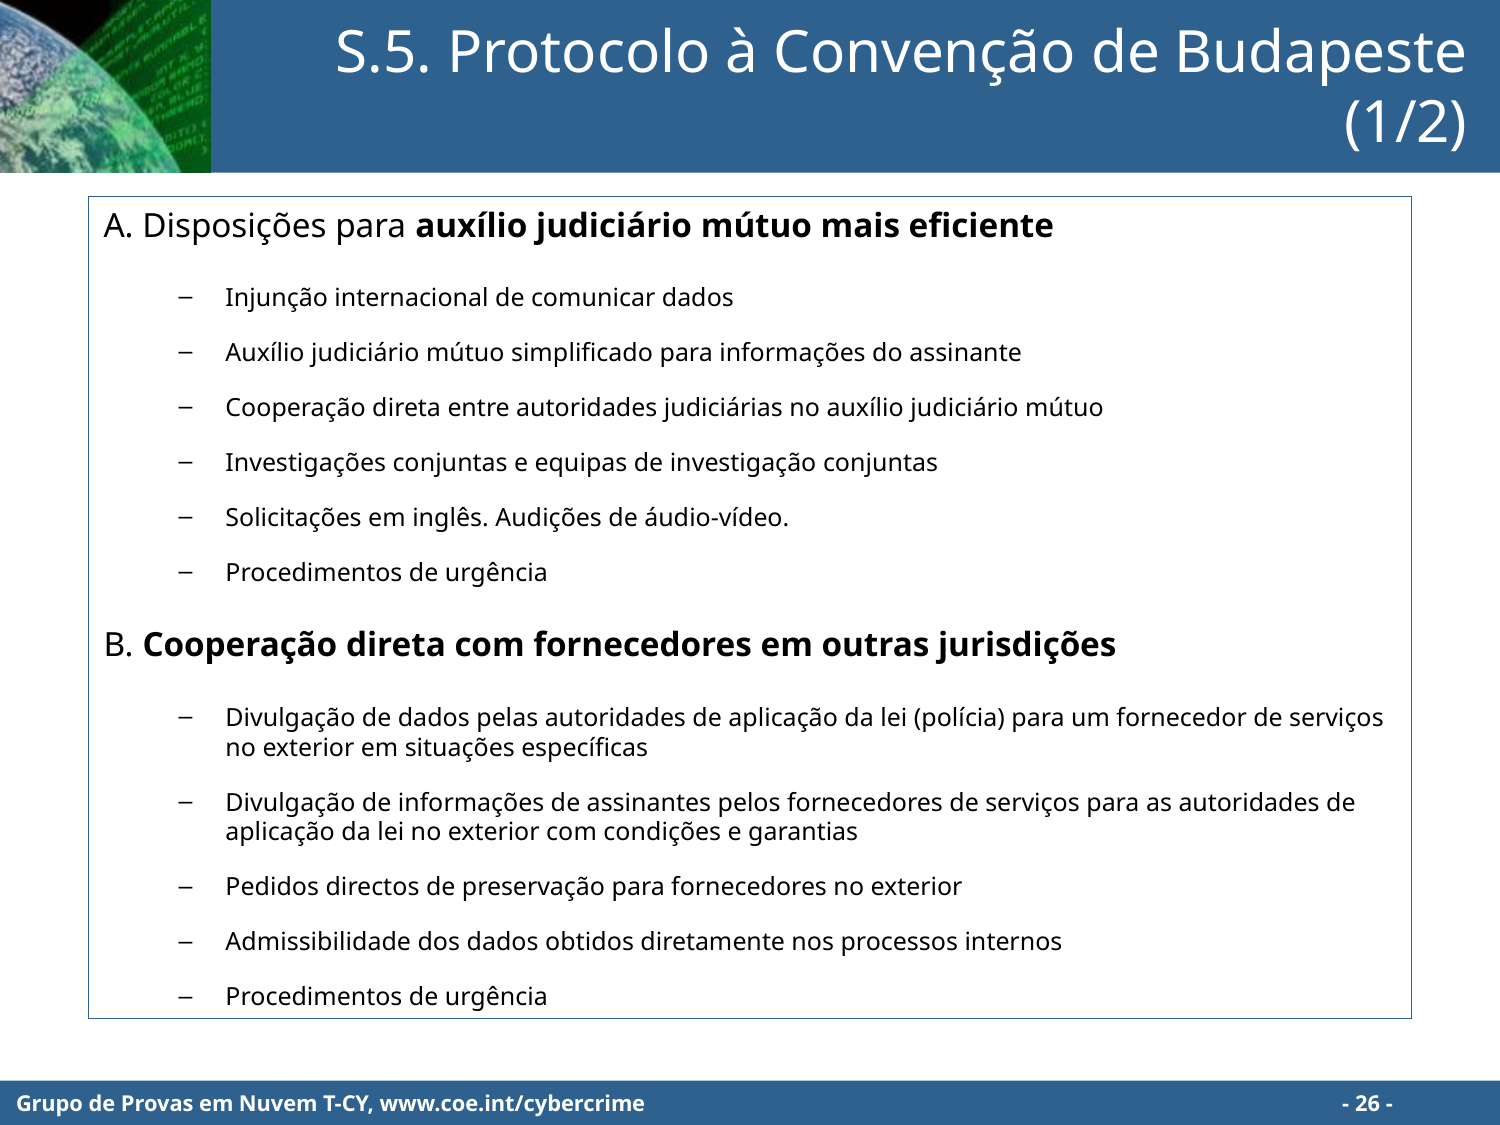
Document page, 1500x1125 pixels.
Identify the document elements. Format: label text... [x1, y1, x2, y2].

text_box Grupo de Provas em Nuvem T-CY, www.coe.int/cybercrime - 26 - [1, 1082, 1500, 1125]
text_box [0, 1079, 1500, 1125]
list A. Disposições para auxílio judiciário mútuo mais eficiente Injunção internacional de comunicar dados Auxílio judiciário mútuo simplificado para informações do assinante Cooperação direta entre autoridades judiciárias no auxílio judiciário mútuo Investigações conjuntas e equipas de investigação conjuntas Solicitações em inglês. Audições de áudio-vídeo. Procedimentos de urgência B. Cooperação direta com fornecedores em outras jurisdições Divulgação de dados pelas autoridades de aplicação da lei (polícia) para um fornecedor de serviços no exterior em situações específicas Divulgação de informações de assinantes pelos fornecedores de serviços para as autoridades de aplicação da lei no exterior com condições e garantias Pedidos directos de preservação para fornecedores no exterior Admissibilidade dos dados obtidos diretamente nos processos internos Procedimentos de urgência [88, 196, 1412, 1019]
text_box S.5. Protocolo à Convenção de Budapeste (1/2) [230, 7, 1483, 162]
text_box [214, 0, 1500, 175]
picture [0, 0, 212, 173]
